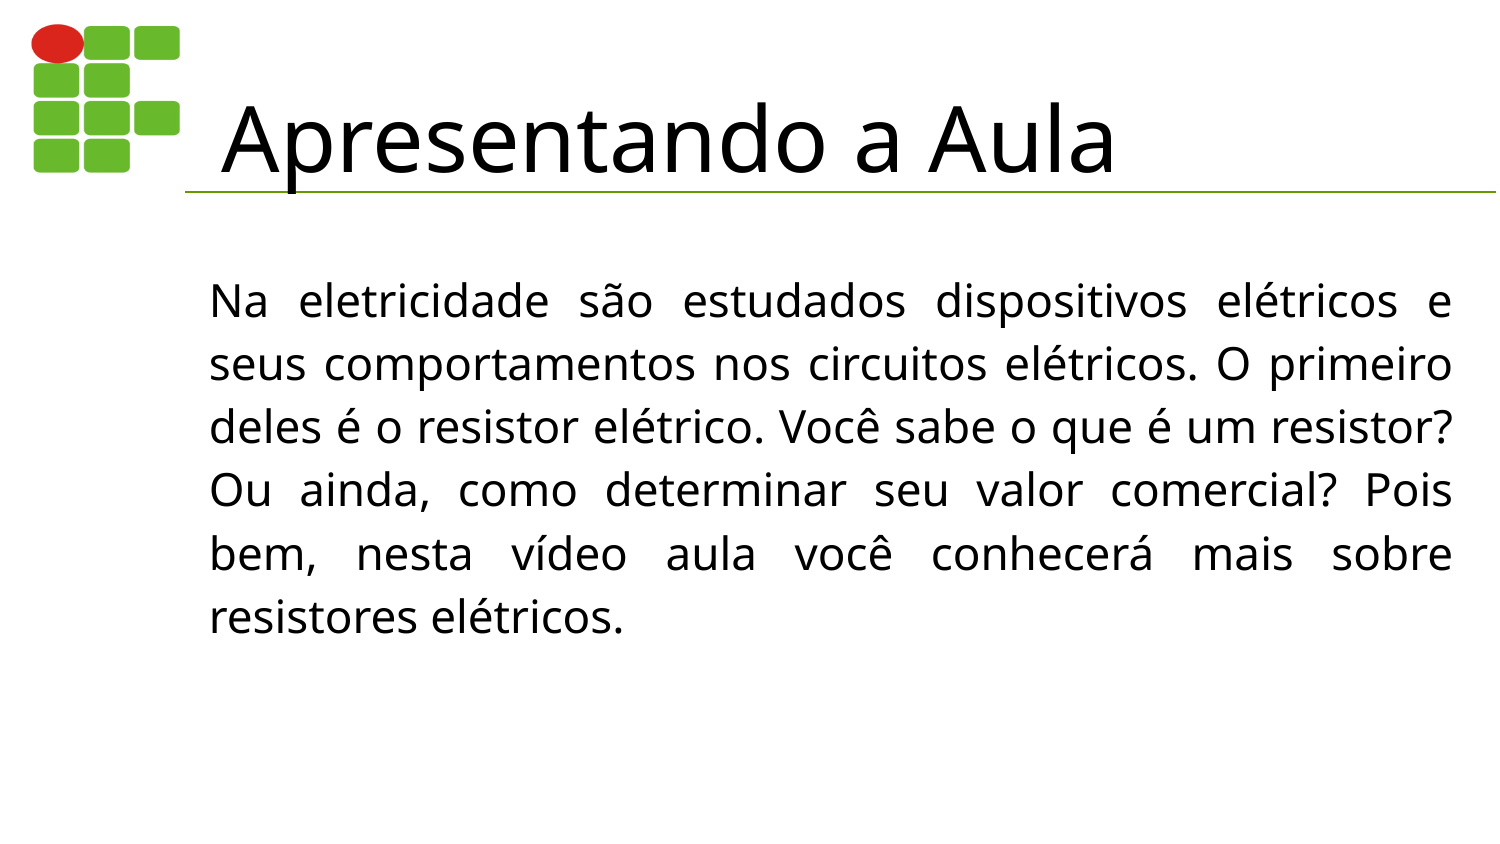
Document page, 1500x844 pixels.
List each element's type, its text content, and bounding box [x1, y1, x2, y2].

title Apresentando a Aula [206, 26, 1468, 207]
picture [29, 23, 182, 174]
list Na eletricidade são estudados dispositivos elétricos e seus comportamentos nos circuitos elétricos. O primeiro deles é o resistor elétrico. Você sabe o que é um resistor? Ou ainda, como determinar seu valor comercial? Pois bem, nesta vídeo aula você conhecerá mais sobre resistores elétricos. [193, 248, 1469, 755]
